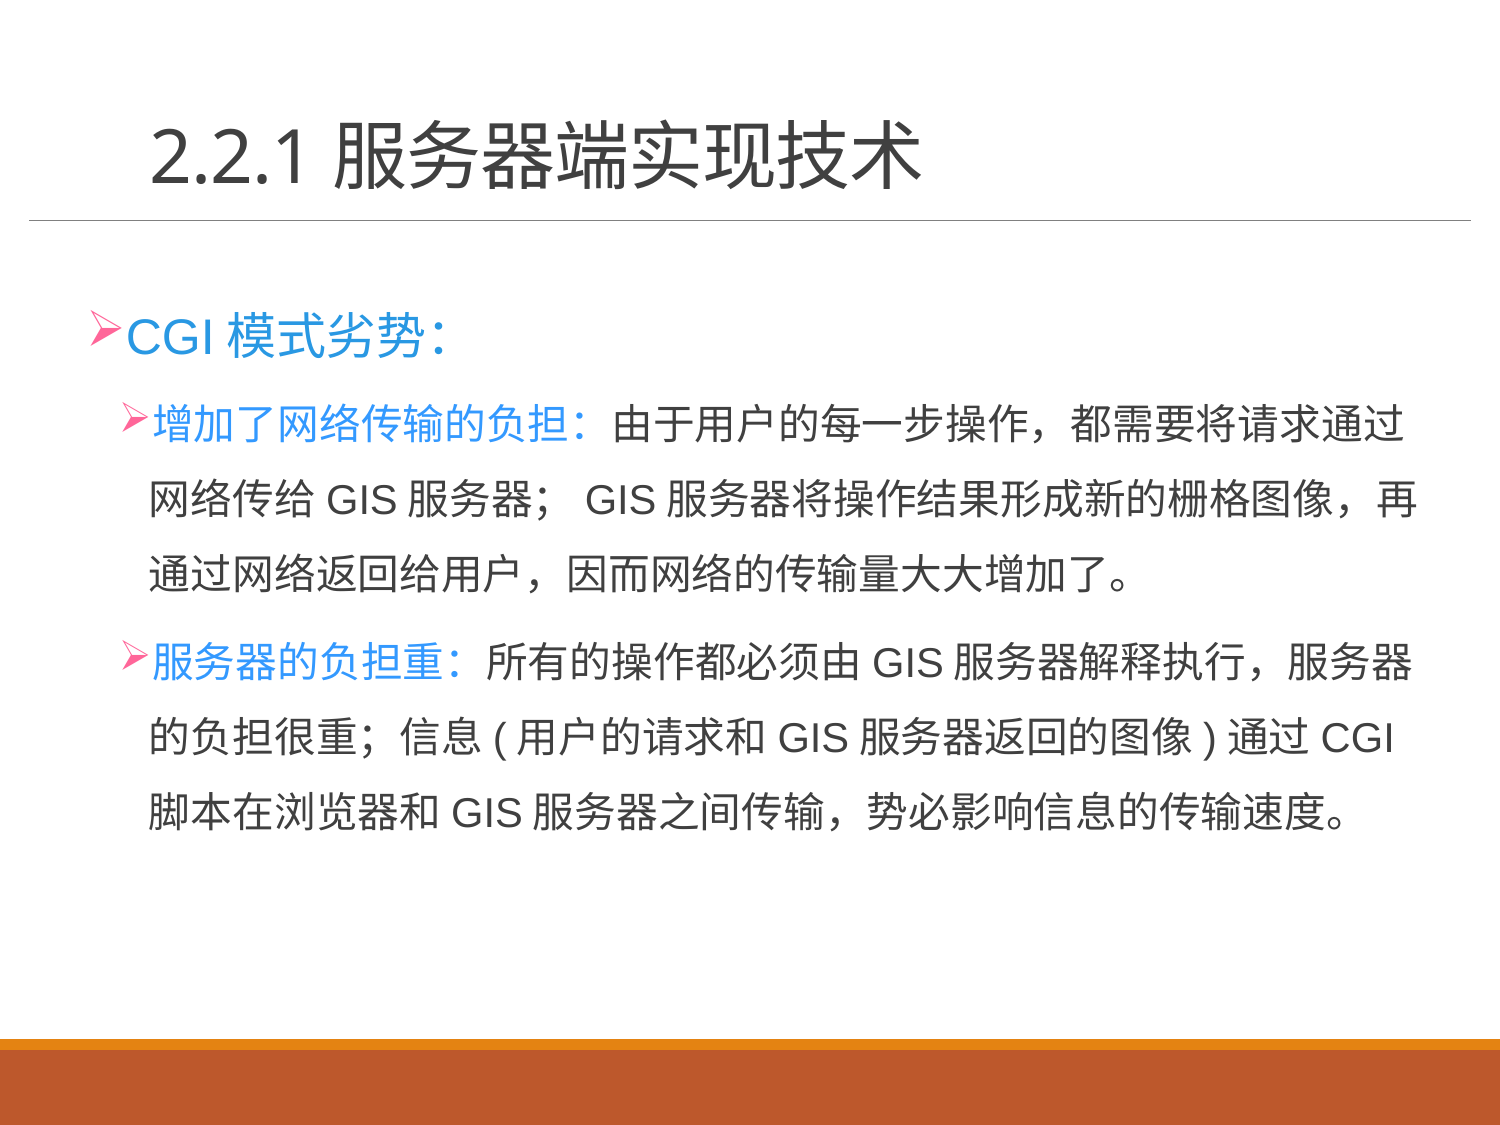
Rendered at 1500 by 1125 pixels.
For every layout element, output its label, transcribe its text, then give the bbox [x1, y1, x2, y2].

list CGI模式劣势： 增加了网络传输的负担：由于用户的每一步操作，都需要将请求通过网络传给GIS服务器；GIS服务器将操作结果形成新的栅格图像，再通过网络返回给用户，因而网络的传输量大大增加了。 服务器的负担重：所有的操作都必须由GIS服务器解释执行，服务器的负担很重；信息(用户的请求和GIS服务器返回的图像)通过CGI脚本在浏览器和GIS服务器之间传输，势必影响信息的传输速度。 [86, 267, 1422, 870]
title 2.2.1服务器端实现技术 [134, 47, 1373, 206]
